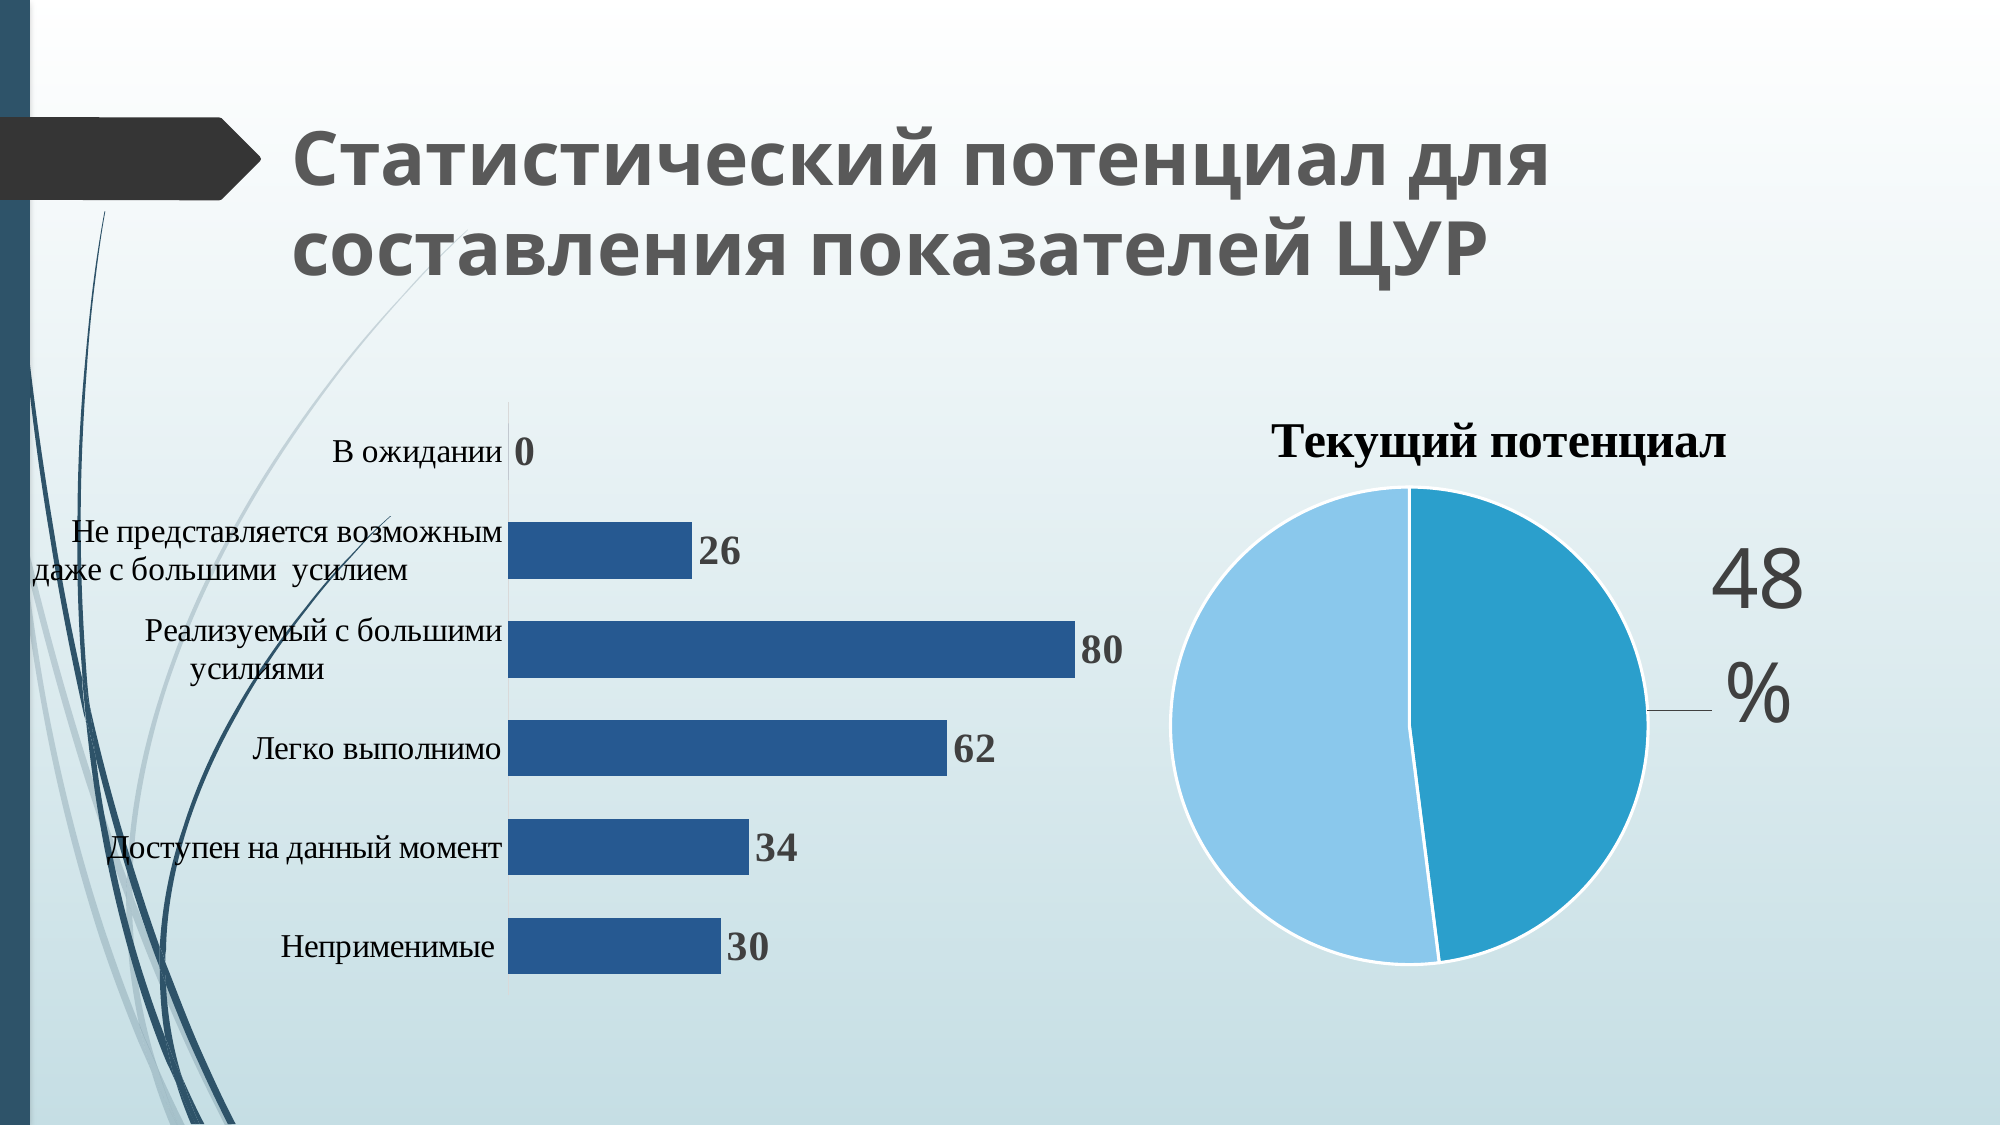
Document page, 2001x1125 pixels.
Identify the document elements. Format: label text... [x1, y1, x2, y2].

chart [0, 368, 1920, 1009]
title Статистический потенциал для составления показателей ЦУР [276, 102, 1888, 313]
